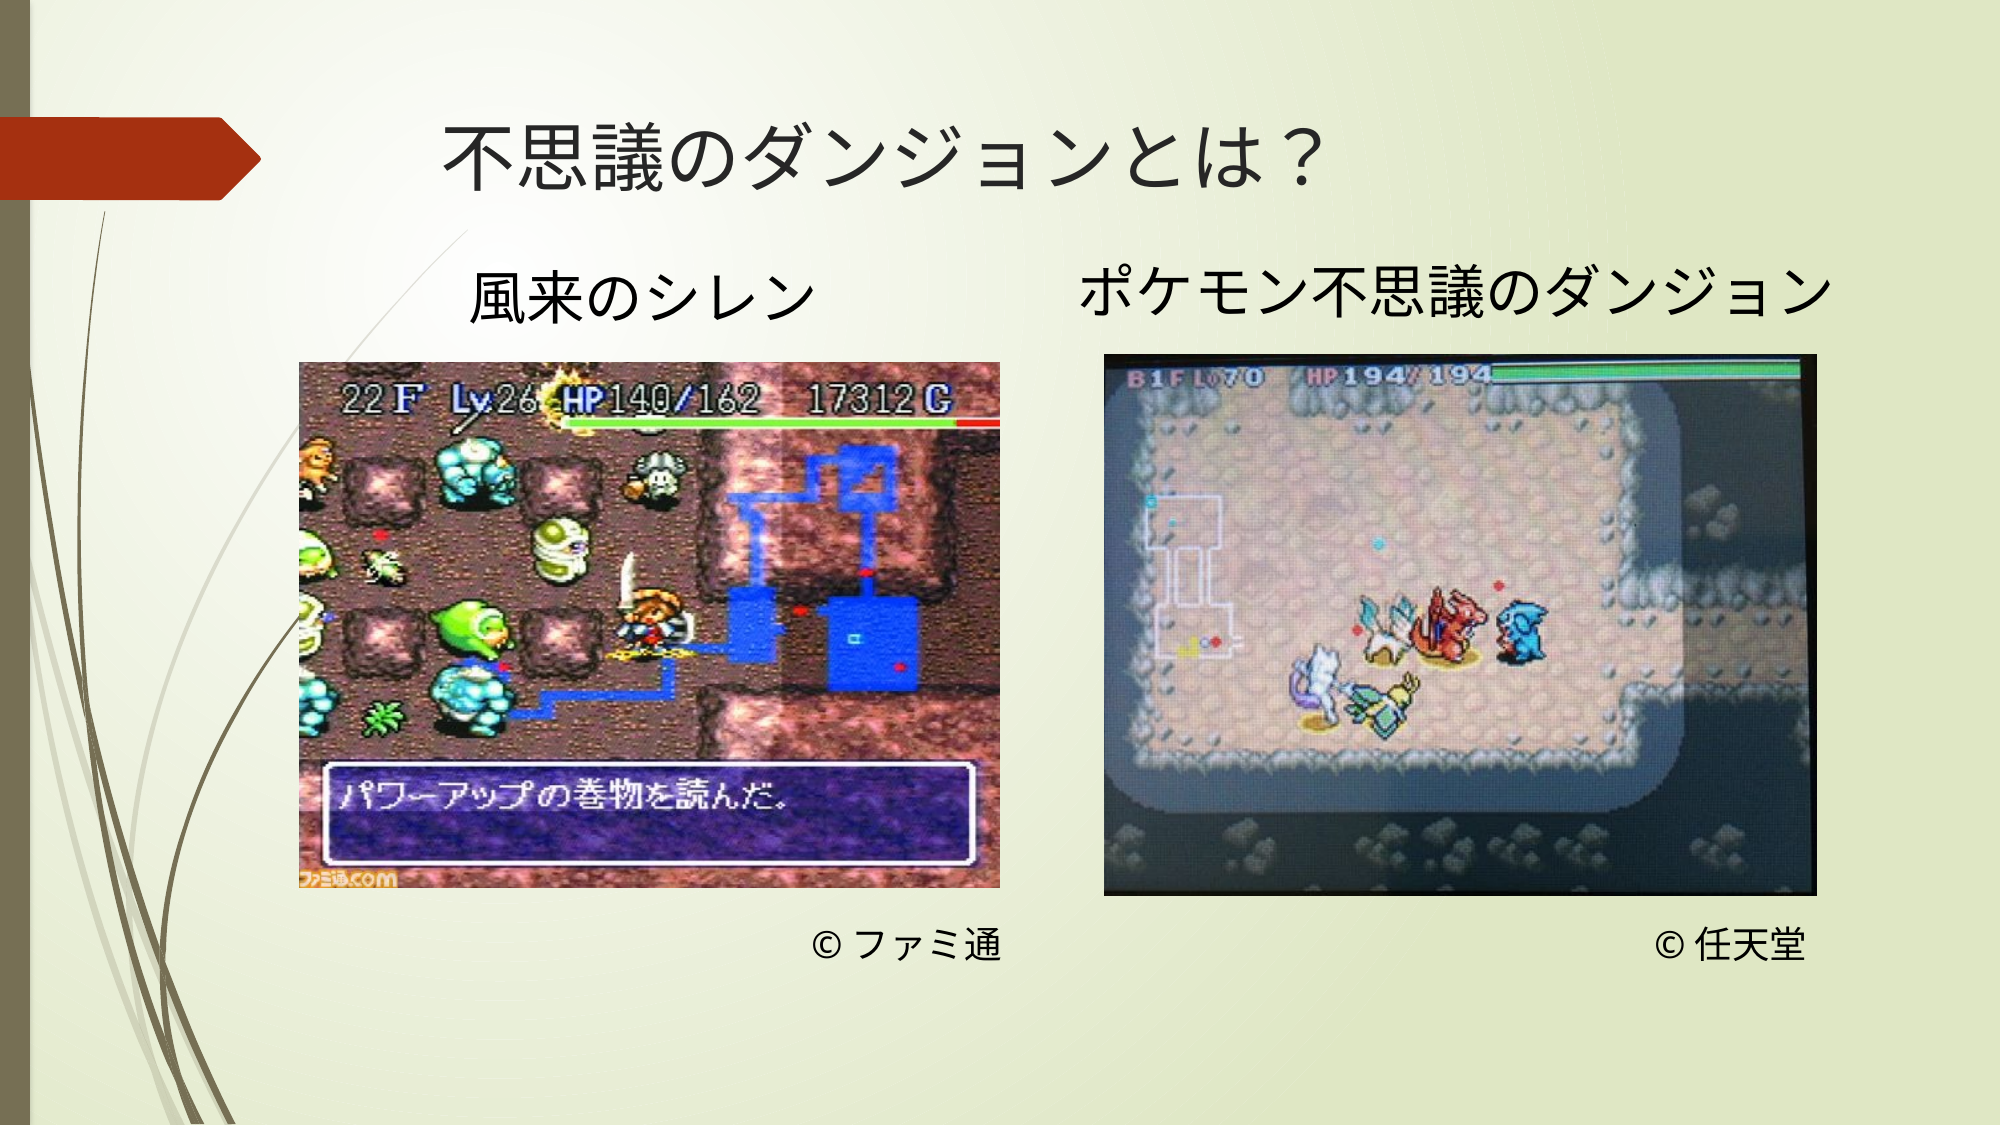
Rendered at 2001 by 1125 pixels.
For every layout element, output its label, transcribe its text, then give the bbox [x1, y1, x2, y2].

text_box ©ファミ通 [796, 913, 1017, 974]
text_box ポケモン不思議のダンジョン [1062, 247, 1858, 333]
title 不思議のダンジョンとは？ [425, 102, 1888, 313]
picture [1103, 353, 1818, 896]
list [298, 362, 1001, 888]
text_box 風来のシレン [453, 253, 846, 339]
text_box ©任天堂 [1639, 913, 1822, 974]
